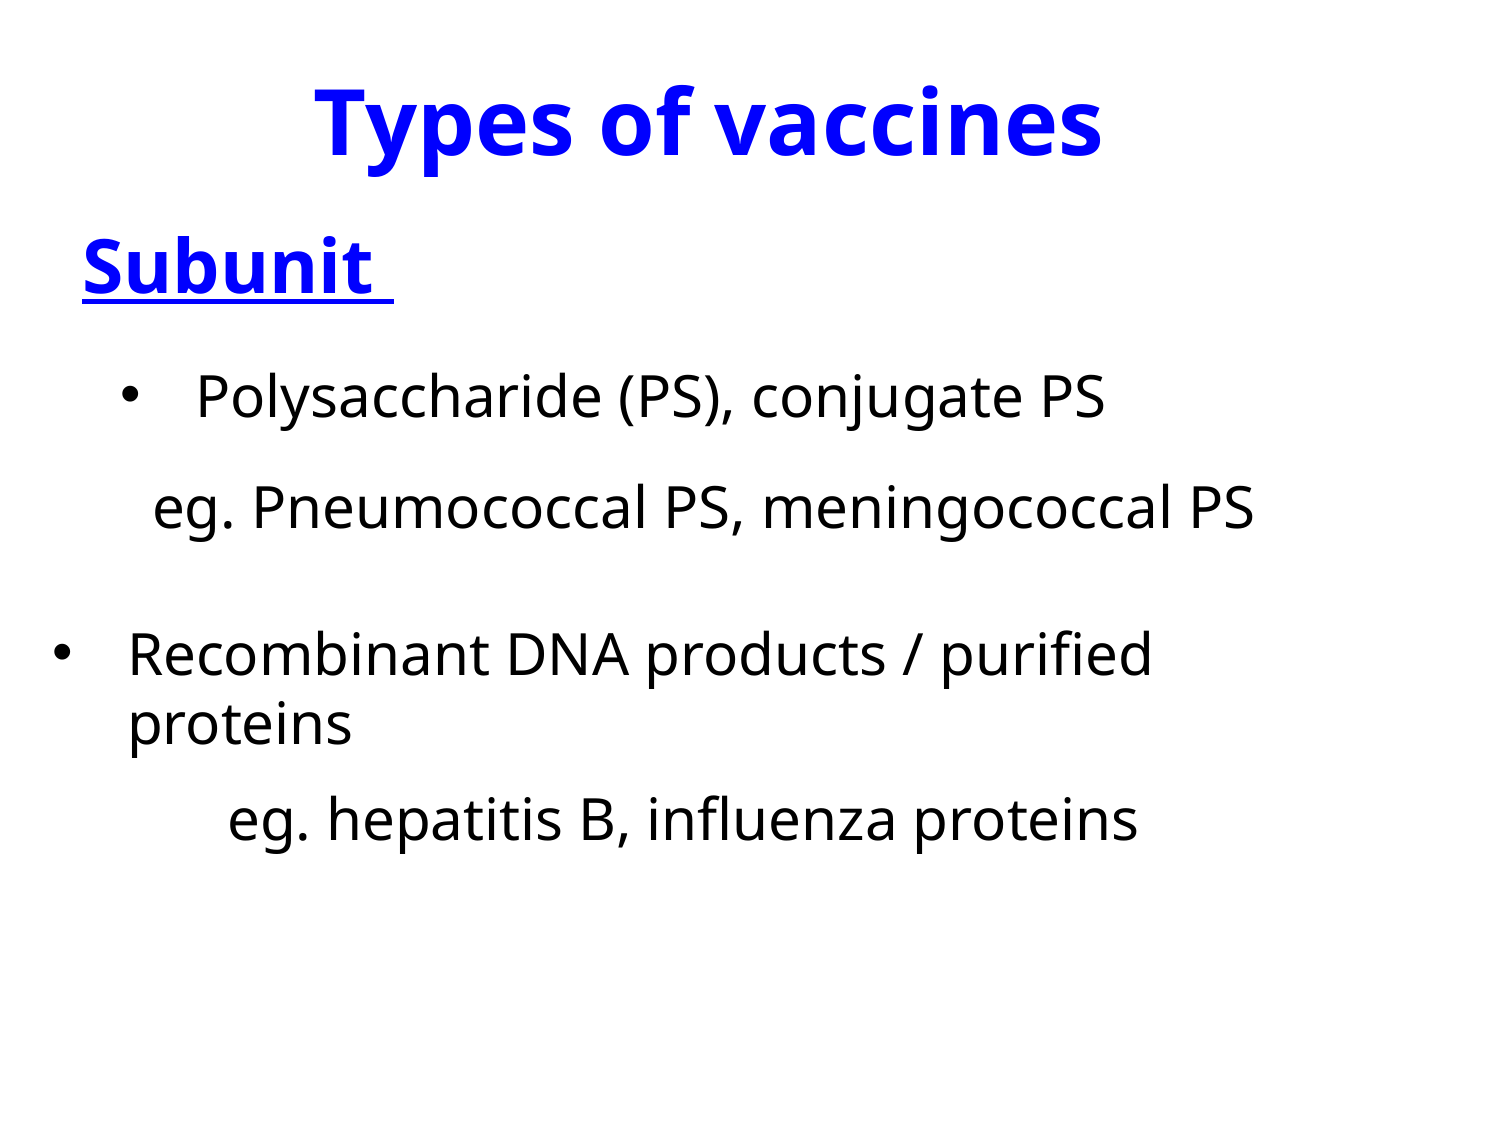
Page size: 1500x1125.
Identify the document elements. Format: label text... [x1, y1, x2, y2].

text_box eg. Pneumococcal PS, meningococcal PS [137, 462, 1287, 548]
text_box Polysaccharide (PS), conjugate PS [105, 351, 1263, 437]
text_box Subunit [67, 210, 409, 316]
text_box eg. hepatitis B, influenza proteins [212, 774, 1213, 860]
text_box Types of vaccines [299, 56, 1120, 182]
text_box Recombinant DNA products / purified proteins [37, 609, 1185, 764]
